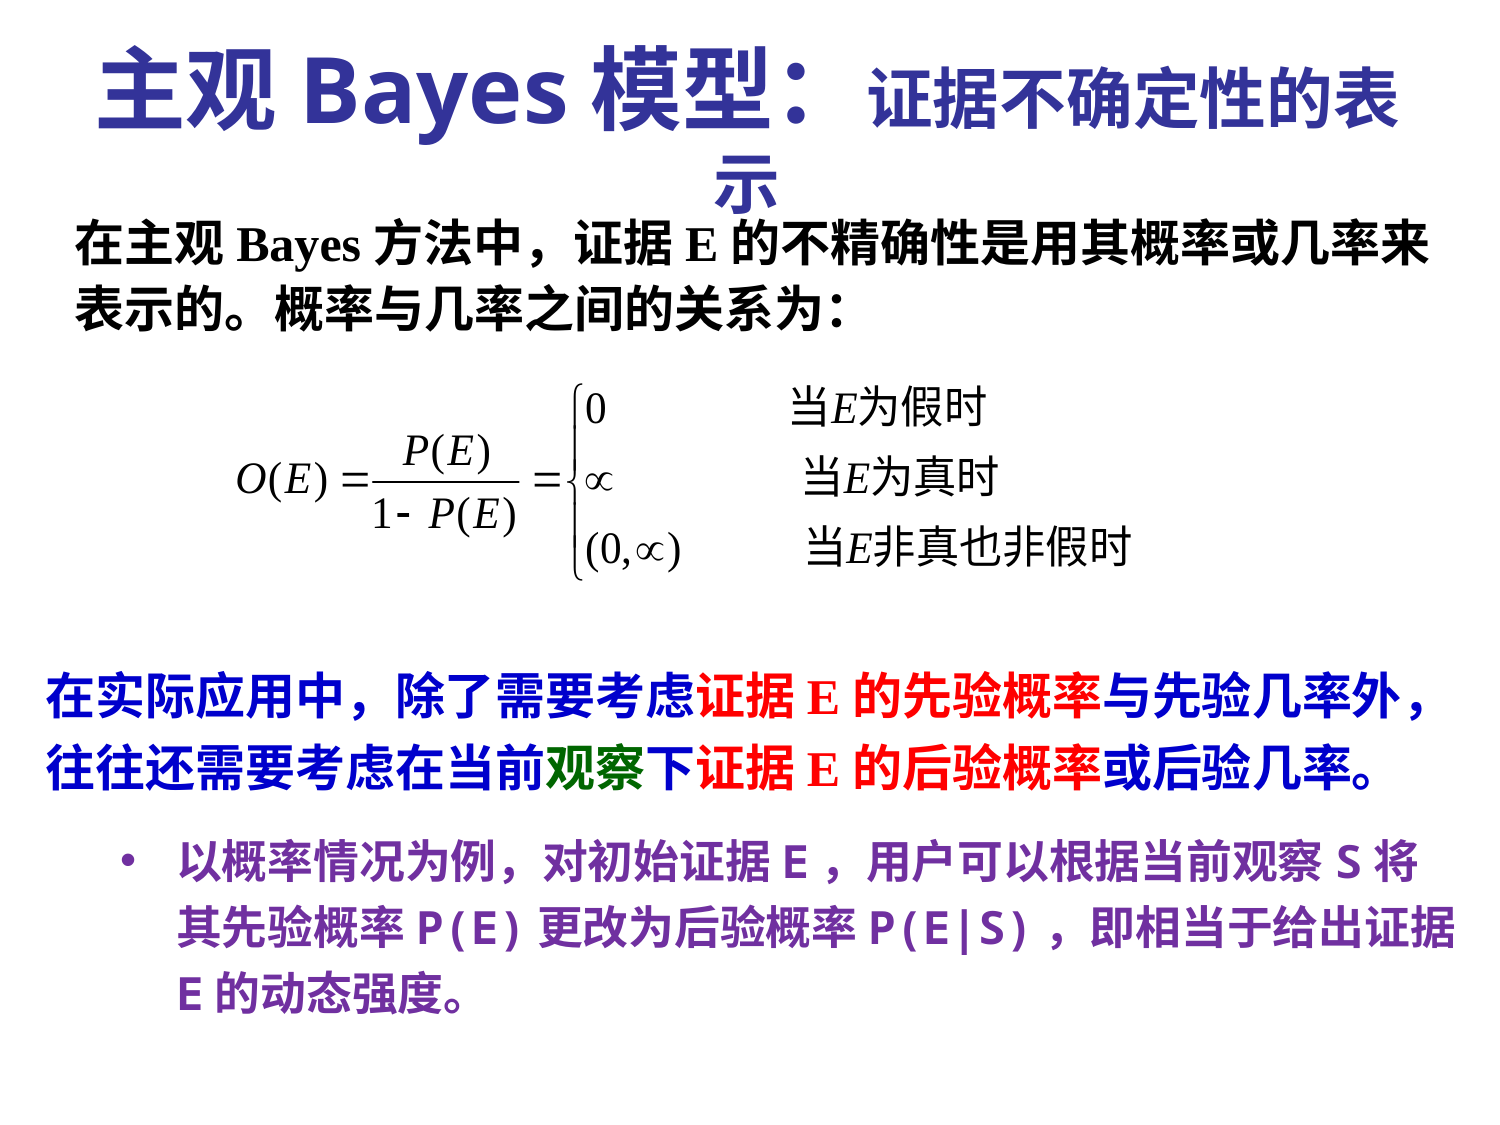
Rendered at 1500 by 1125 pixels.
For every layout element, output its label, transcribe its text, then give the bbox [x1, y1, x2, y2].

text_box 在实际应用中，除了需要考虑证据E的先验概率与先验几率外，往往还需要考虑在当前观察下证据E的后验概率或后验几率。 以概率情况为例，对初始证据E，用户可以根据当前观察S将其先验概率P(E)更改为后验概率P(E|S)，即相当于给出证据E的动态强度。 [30, 645, 1472, 1027]
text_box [229, 373, 1140, 592]
text_box 在主观Bayes方法中，证据E的不精确性是用其概率或几率来表示的。概率与几率之间的关系为： [59, 198, 1448, 345]
text_box 主观Bayes模型：证据不确定性的表示 [58, 24, 1436, 230]
